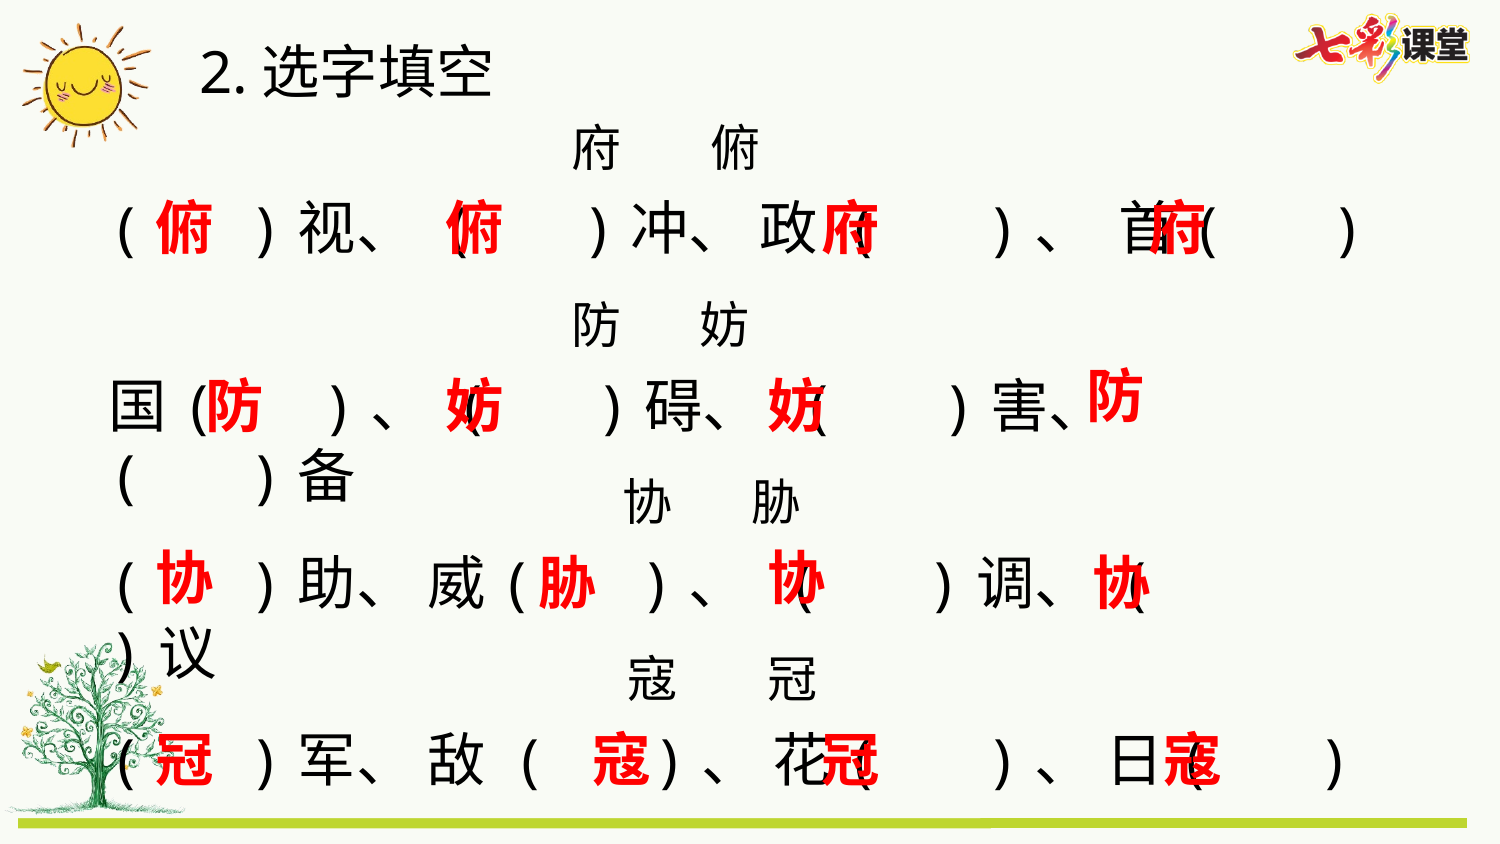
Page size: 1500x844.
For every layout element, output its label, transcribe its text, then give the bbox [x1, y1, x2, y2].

text_box 府 [807, 184, 896, 270]
text_box ( )军、 敌 ( )、 花( )、 日( ) [1330, 715, 1391, 801]
text_box 妨 [753, 361, 842, 447]
text_box 寇 冠 [612, 640, 833, 716]
text_box 寇 [1148, 715, 1330, 801]
text_box 协 胁 [608, 462, 817, 538]
text_box ( )助、 威( )、 ( )调、 ( )议 [94, 538, 1268, 694]
text_box ( )军、 敌 ( )、 花( )、 日( ) [229, 715, 577, 801]
picture [0, 0, 173, 172]
text_box 俯 [141, 184, 229, 270]
text_box ( )视、 ( )冲、 政 ( )、 首( ) [519, 184, 807, 270]
text_box ( )视、 ( )冲、 政 ( )、 首( ) [229, 184, 430, 270]
text_box 府 [1133, 184, 1222, 270]
text_box 防 [190, 361, 279, 447]
text_box 府 俯 [556, 109, 820, 184]
text_box 2.选字填空 [184, 28, 510, 113]
text_box 妨 [430, 361, 519, 447]
text_box ( )视、 ( )冲、 政 ( )、 首( ) [94, 184, 141, 270]
text_box 协 [753, 533, 842, 619]
text_box 胁 [523, 538, 679, 624]
picture [0, 608, 1467, 844]
text_box ( )军、 敌 ( )、 花( )、 日( ) [759, 716, 807, 801]
text_box ( )军、 敌 ( )、 花( )、 日( ) [896, 715, 1148, 801]
text_box 俯 [430, 184, 519, 270]
text_box 冠 [141, 715, 229, 801]
text_box ( )视、 ( )冲、 政 ( )、 首( ) [896, 184, 1133, 270]
text_box 防 妨 [556, 285, 867, 361]
picture [1291, 9, 1472, 87]
text_box 冠 [807, 715, 896, 801]
text_box 防 [1072, 352, 1160, 437]
text_box 寇 [577, 715, 759, 801]
text_box 协 [1078, 538, 1220, 624]
text_box ( )视、 ( )冲、 政 ( )、 首( ) [1222, 184, 1409, 270]
text_box 国( )、 ( )碍、 ( )害、 ( )备 [94, 361, 1329, 517]
text_box 协 [141, 533, 229, 619]
text_box ( )军、 敌 ( )、 花( )、 日( ) [94, 715, 141, 801]
